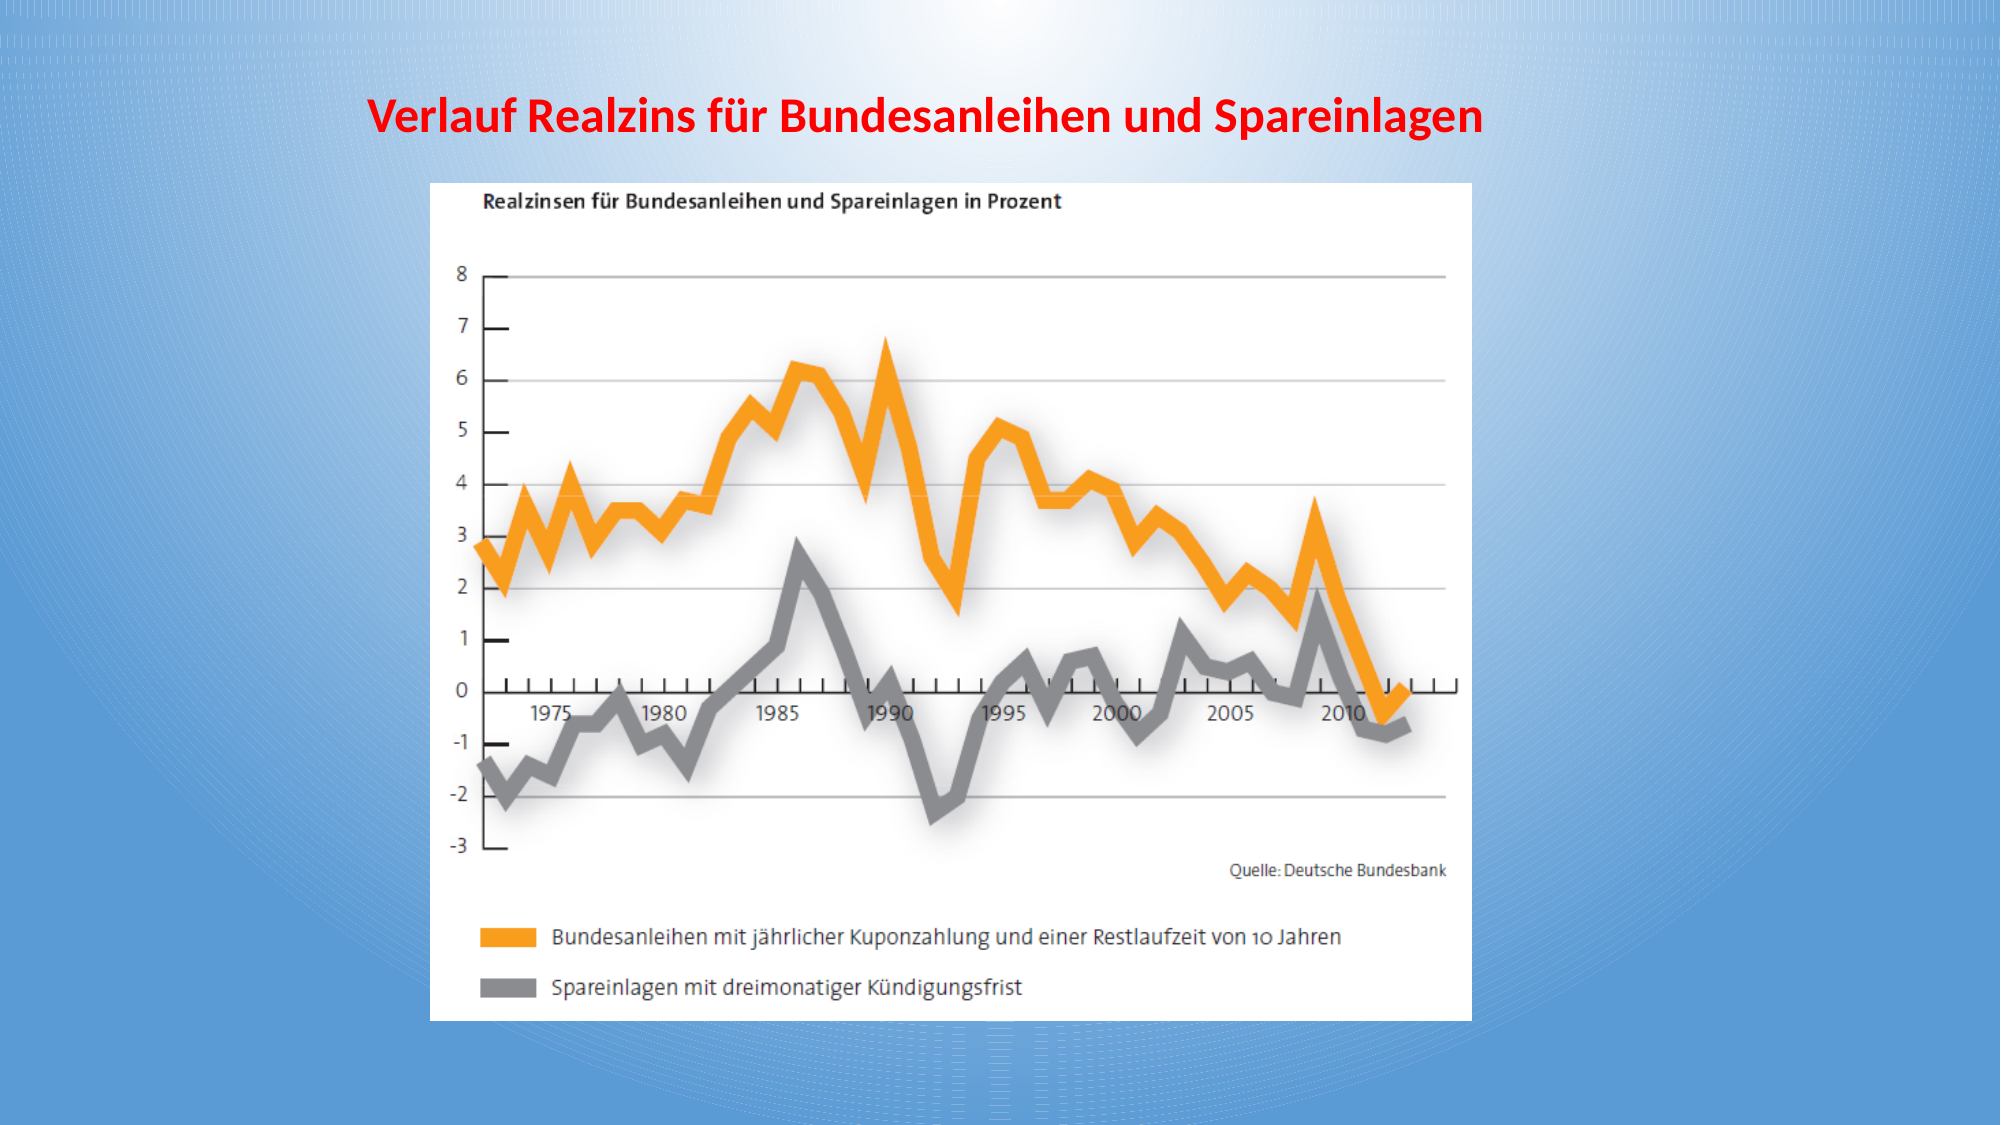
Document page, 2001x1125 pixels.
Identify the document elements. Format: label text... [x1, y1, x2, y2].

picture [430, 183, 1472, 1021]
text_box Verlauf Realzins für Bundesanleihen und Spareinlagen [352, 75, 1500, 150]
